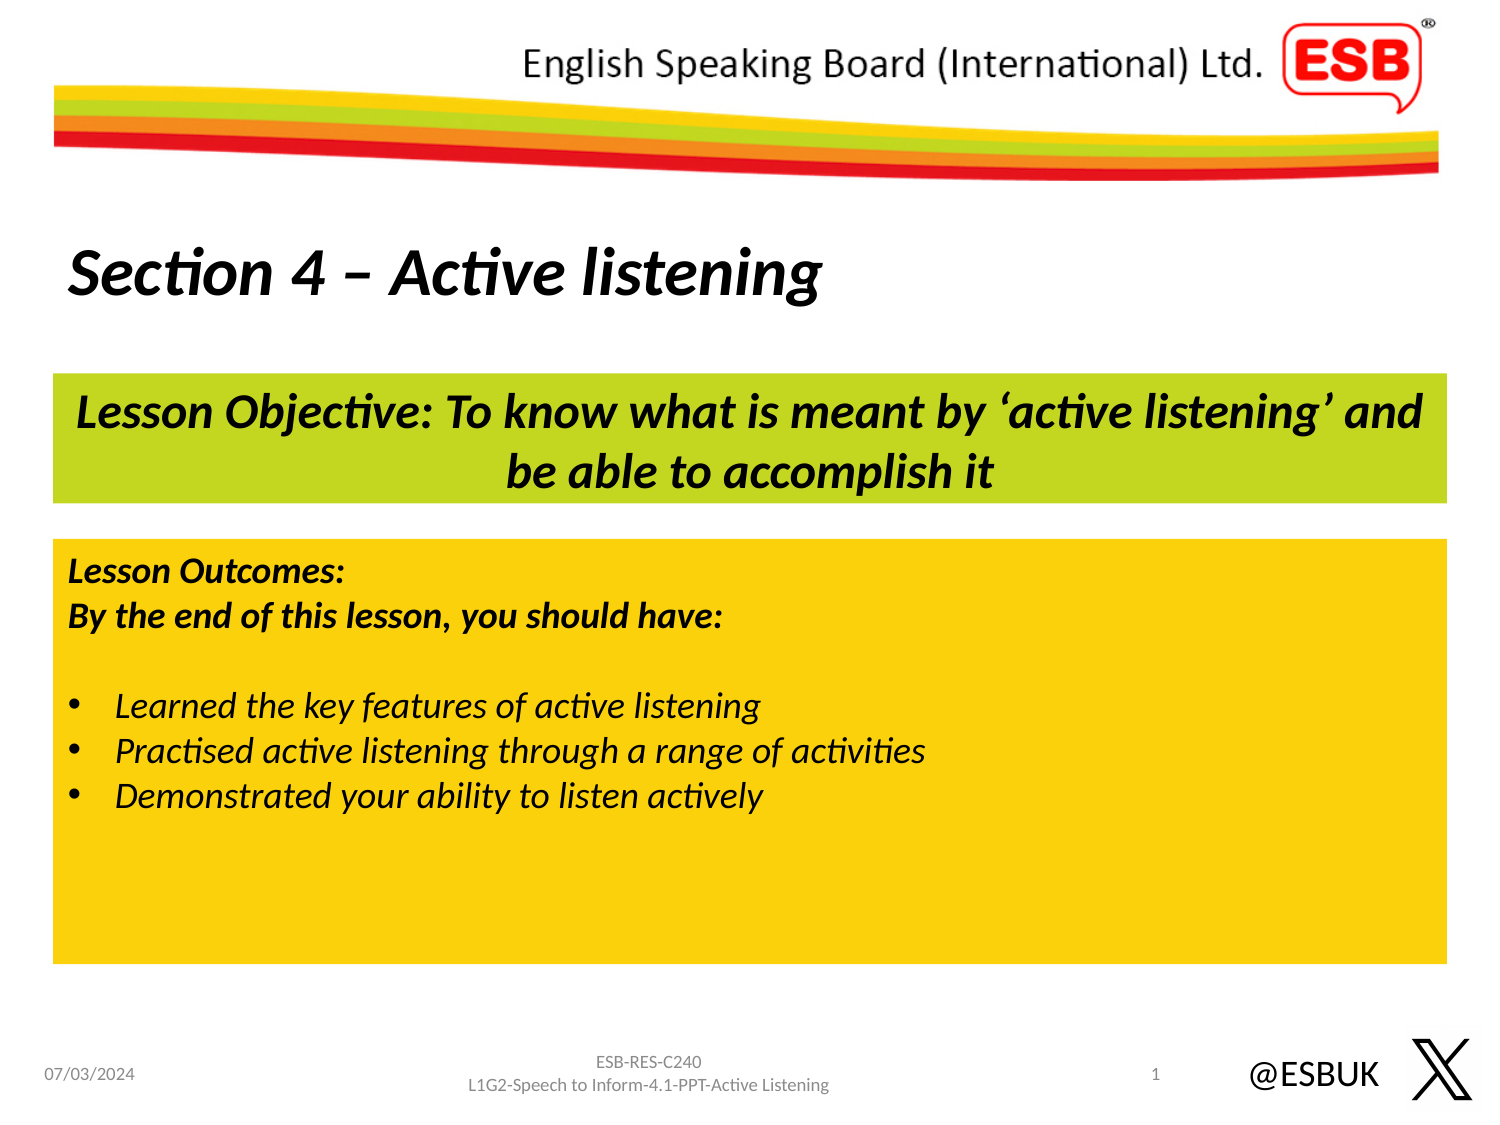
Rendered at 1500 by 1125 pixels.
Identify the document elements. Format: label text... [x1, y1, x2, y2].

text_box Lesson Objective: To know what is meant by ‘active listening’ and be able to accomplish it [52, 372, 1448, 504]
footer ESB-RES-C240 L1G2-Speech to Inform-4.1-PPT-Active Listening [395, 1042, 902, 1103]
picture [0, 0, 1500, 189]
slide_number 1 [930, 1042, 1176, 1103]
text_box Section 4 – Active listening [53, 208, 1347, 338]
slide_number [29, 1042, 367, 1103]
picture [1403, 1026, 1484, 1113]
text_box Lesson Outcomes: By the end of this lesson, you should have: Learned the key features of active listening Practised active listening through a range of activities Demonstrated your ability to listen actively [52, 538, 1448, 965]
